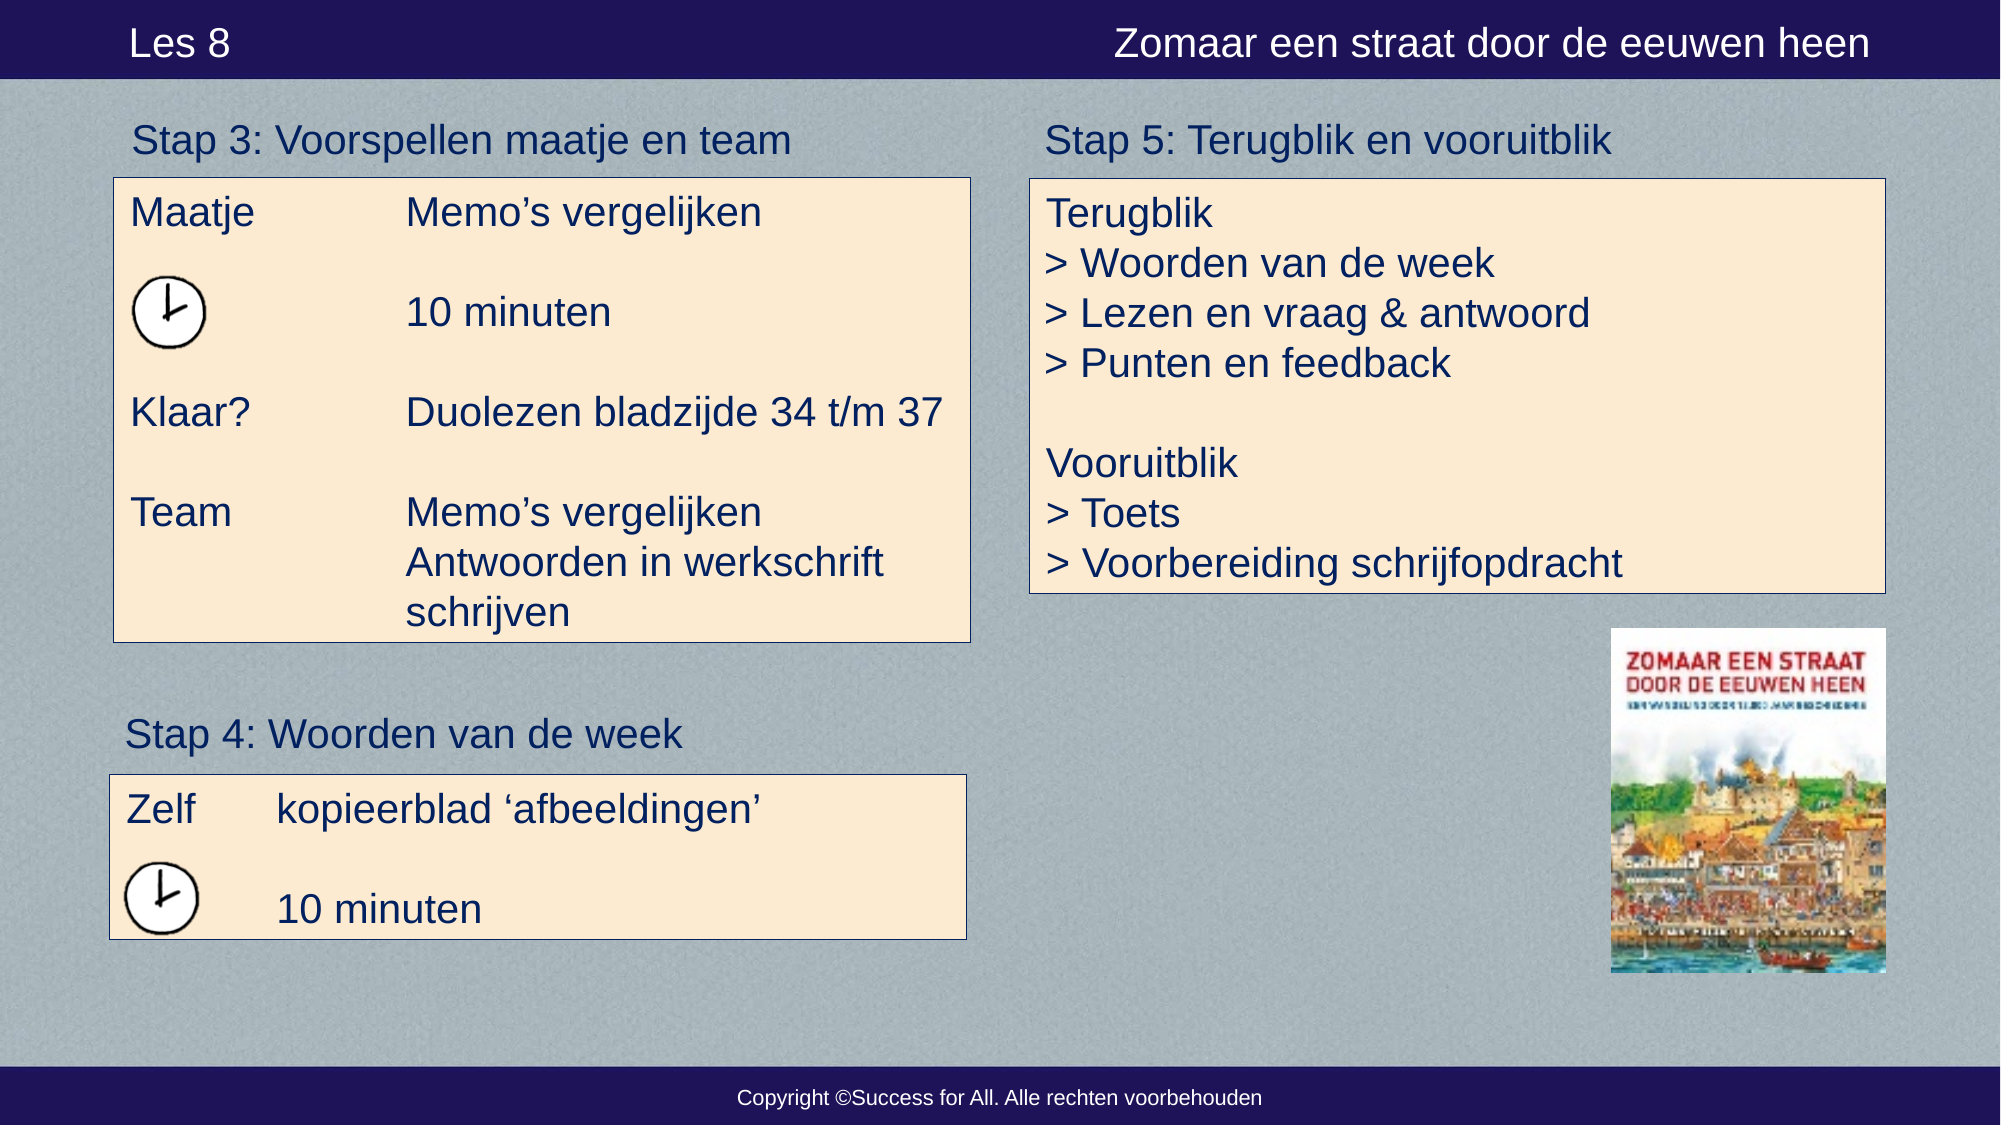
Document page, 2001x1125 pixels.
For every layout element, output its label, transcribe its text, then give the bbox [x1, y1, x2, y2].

text_box Terugblik > Woorden van de week > Lezen en vraag & antwoord > Punten en feedback Vooruitblik > Toets > Voorbereiding schrijfopdracht [1029, 178, 1886, 594]
text_box Maatje Memo’s vergelijken 10 minuten Klaar? Duolezen bladzijde 34 t/m 37 Team Memo’s vergelijken Antwoorden in werkschrift schrijven [113, 177, 971, 643]
text_box Zelf kopieerblad ‘afbeeldingen’ 10 minuten [109, 774, 967, 940]
text_box Copyright ©Success for All. Alle rechten voorbehouden [0, 1076, 2000, 1125]
text_box Zomaar een straat door de eeuwen heen [999, 8, 1886, 73]
picture [0, 0, 2001, 1125]
text_box Stap 3: Voorspellen maatje en team [116, 105, 909, 170]
text_box Les 8 [114, 8, 354, 73]
text_box Stap 4: Woorden van de week [109, 599, 871, 765]
text_box Stap 5: Terugblik en vooruitblik [1029, 105, 1822, 171]
